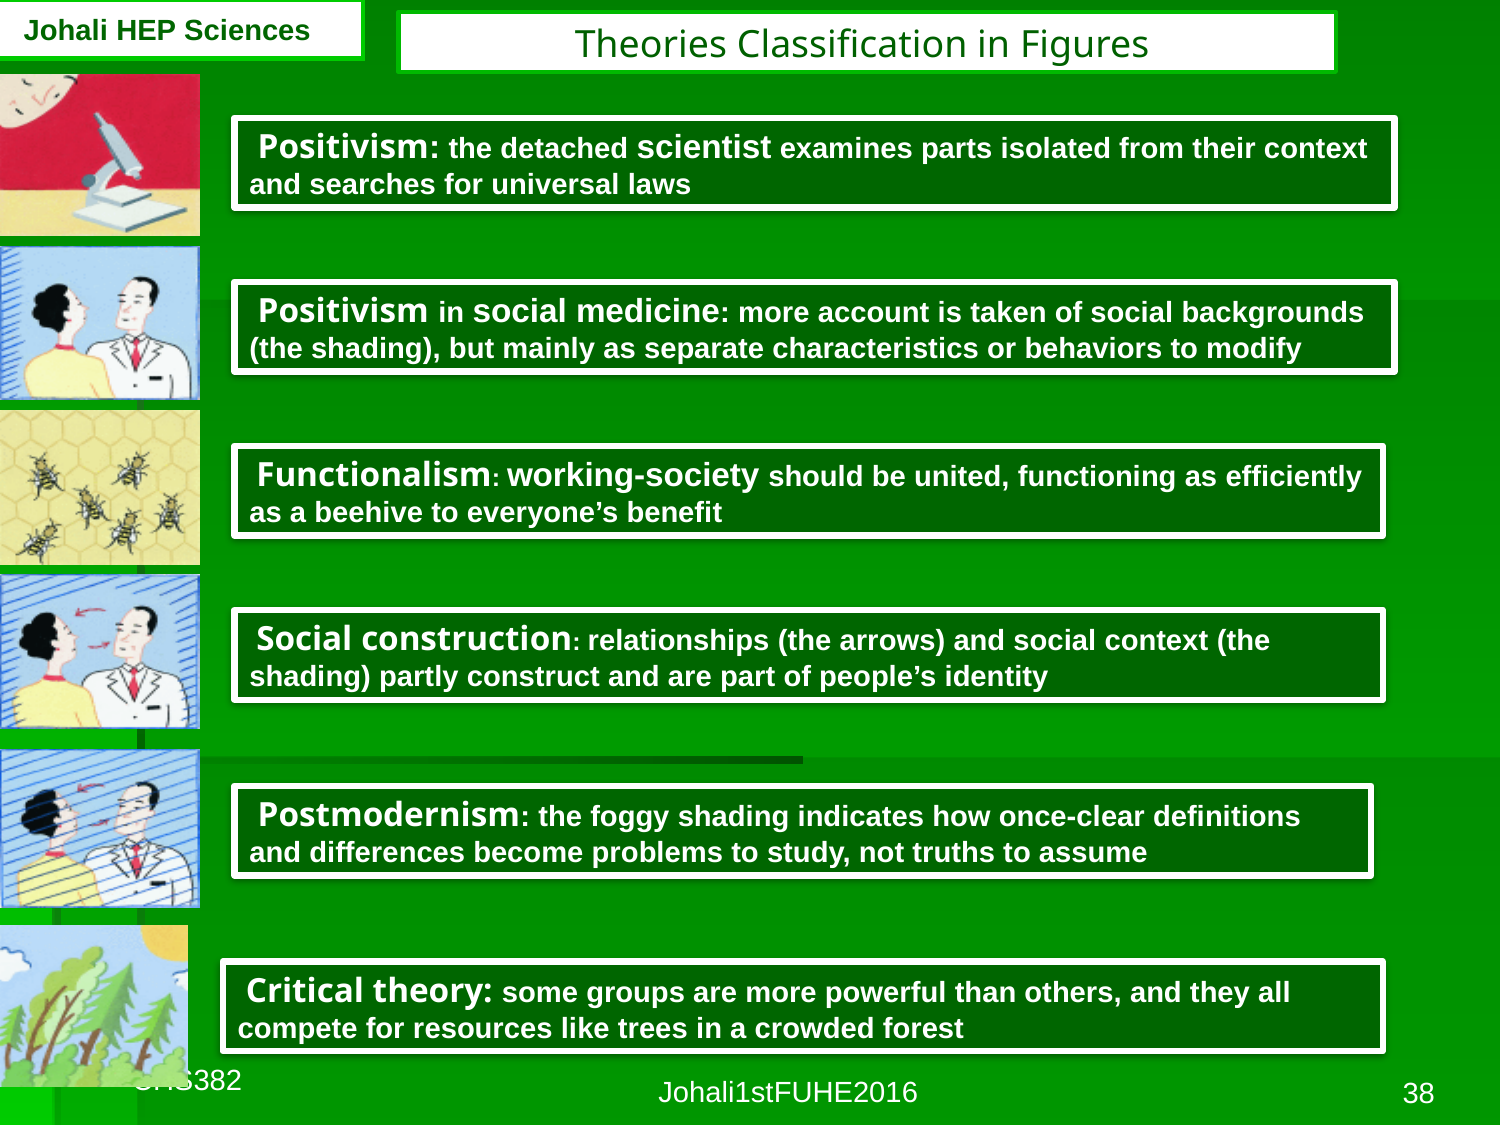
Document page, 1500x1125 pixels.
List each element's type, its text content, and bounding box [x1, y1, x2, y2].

picture [0, 409, 200, 566]
text_box Functionalism: working-society should be united, functioning as efficiently as a beehive to everyone’s benefit [231, 443, 1386, 539]
text_box Positivism in social medicine: more account is taken of social backgrounds (the shading), but mainly as separate characteristics or behaviors to modify [231, 279, 1398, 375]
text_box Positivism: the detached scientist examines parts isolated from their context and searches for universal laws [231, 115, 1398, 211]
footer Johali1stFUHE2016 [550, 1065, 1026, 1114]
picture [0, 749, 200, 908]
slide_number CHS382 [116, 1053, 430, 1114]
picture [0, 925, 188, 1087]
text_box Social construction: relationships (the arrows) and social context (the shading) partly construct and are part of people’s identity [231, 607, 1386, 703]
picture [0, 74, 200, 237]
text_box Critical theory: some groups are more powerful than others, and they all compete for resources like trees in a crowded forest [220, 958, 1386, 1054]
text_box [0, 0, 1500, 75]
picture [0, 573, 200, 730]
text_box Postmodernism: the foggy shading indicates how once-clear definitions and differences become problems to study, not truths to assume [231, 783, 1374, 879]
slide_number 38 [1137, 1066, 1451, 1103]
picture [0, 245, 200, 400]
